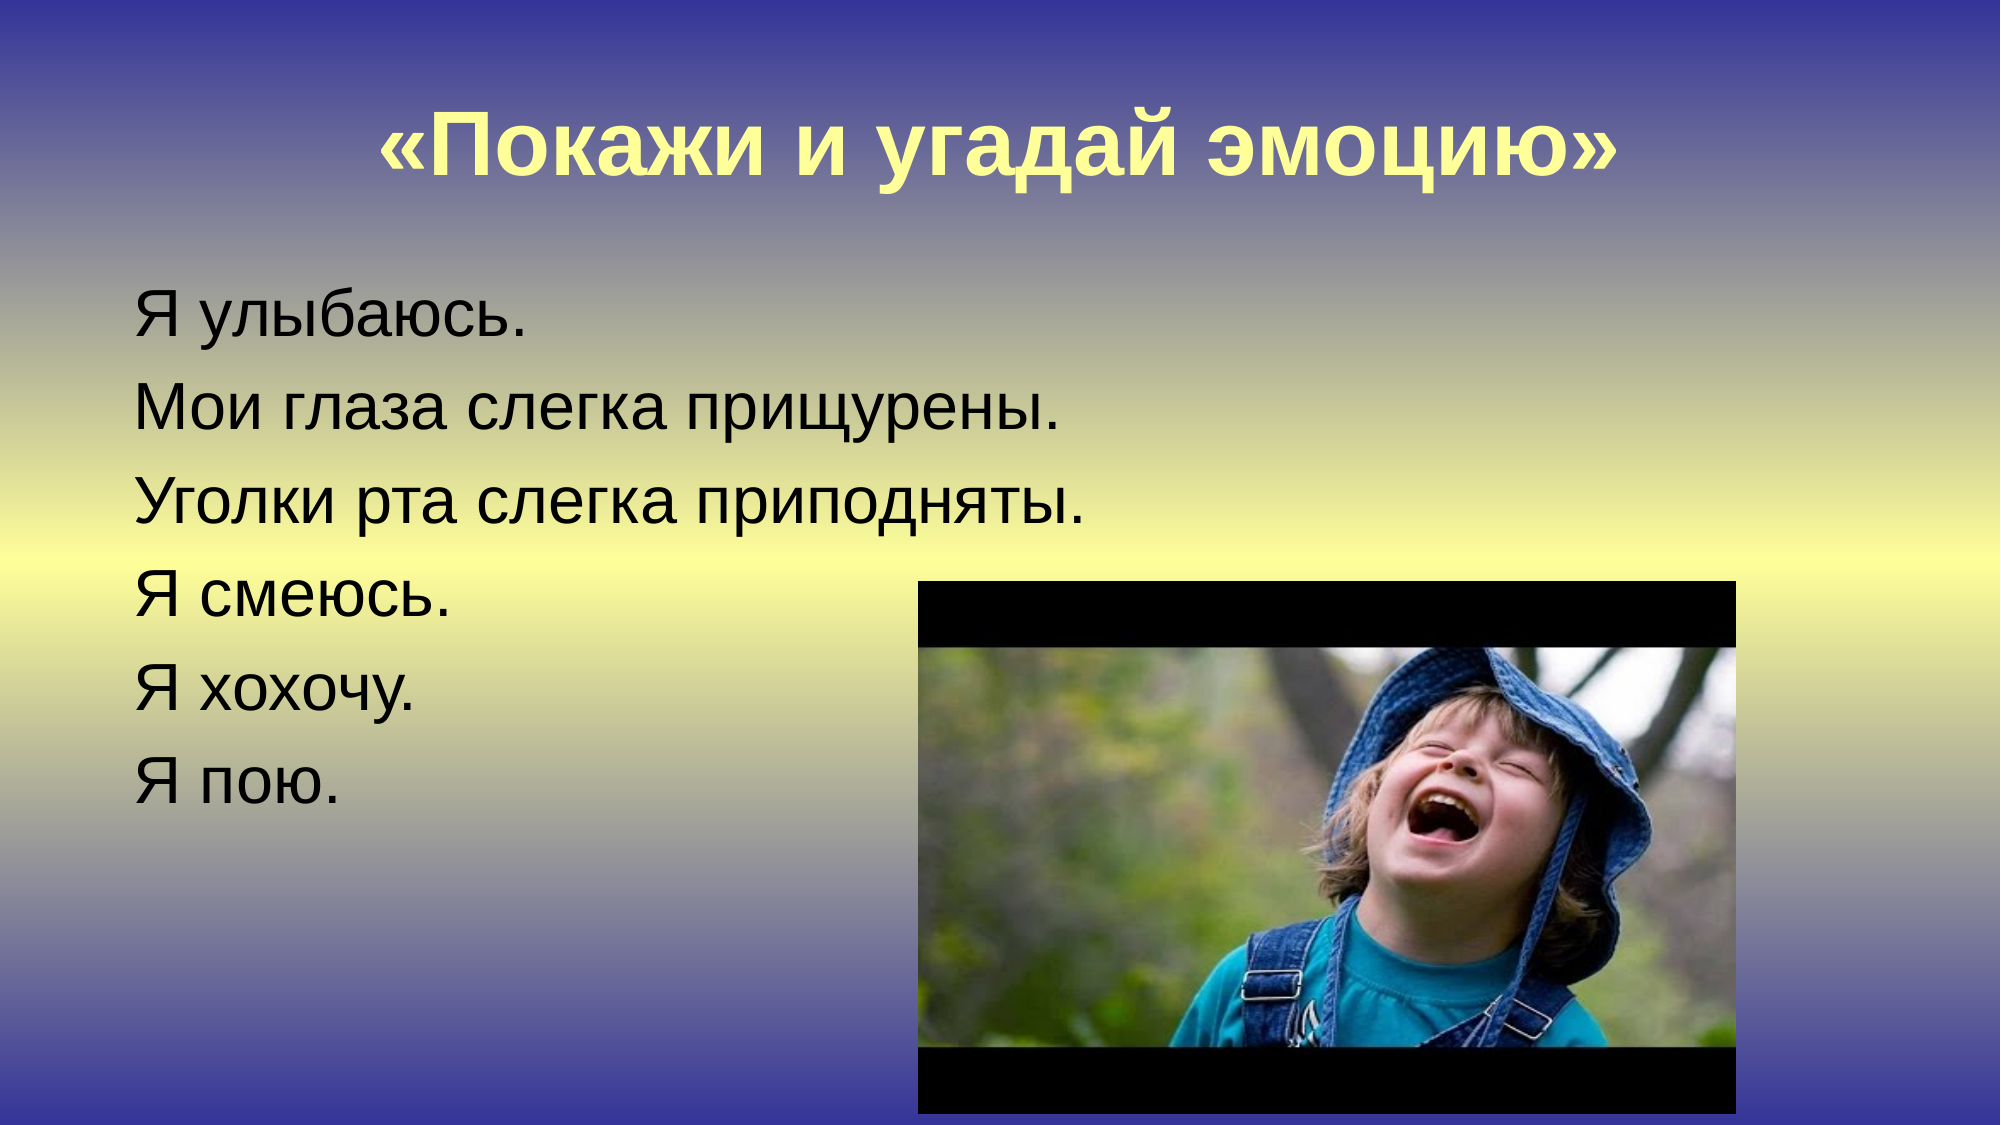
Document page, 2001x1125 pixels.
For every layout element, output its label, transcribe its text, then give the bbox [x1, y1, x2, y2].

picture [918, 581, 1736, 1115]
title «Покажи и угадай эмоцию» [99, 45, 1900, 233]
list Я улыбаюсь. Мои глаза слегка прищурены. Уголки рта слегка приподняты. Я смеюсь. Я хохочу. Я пою. [99, 262, 1900, 1005]
